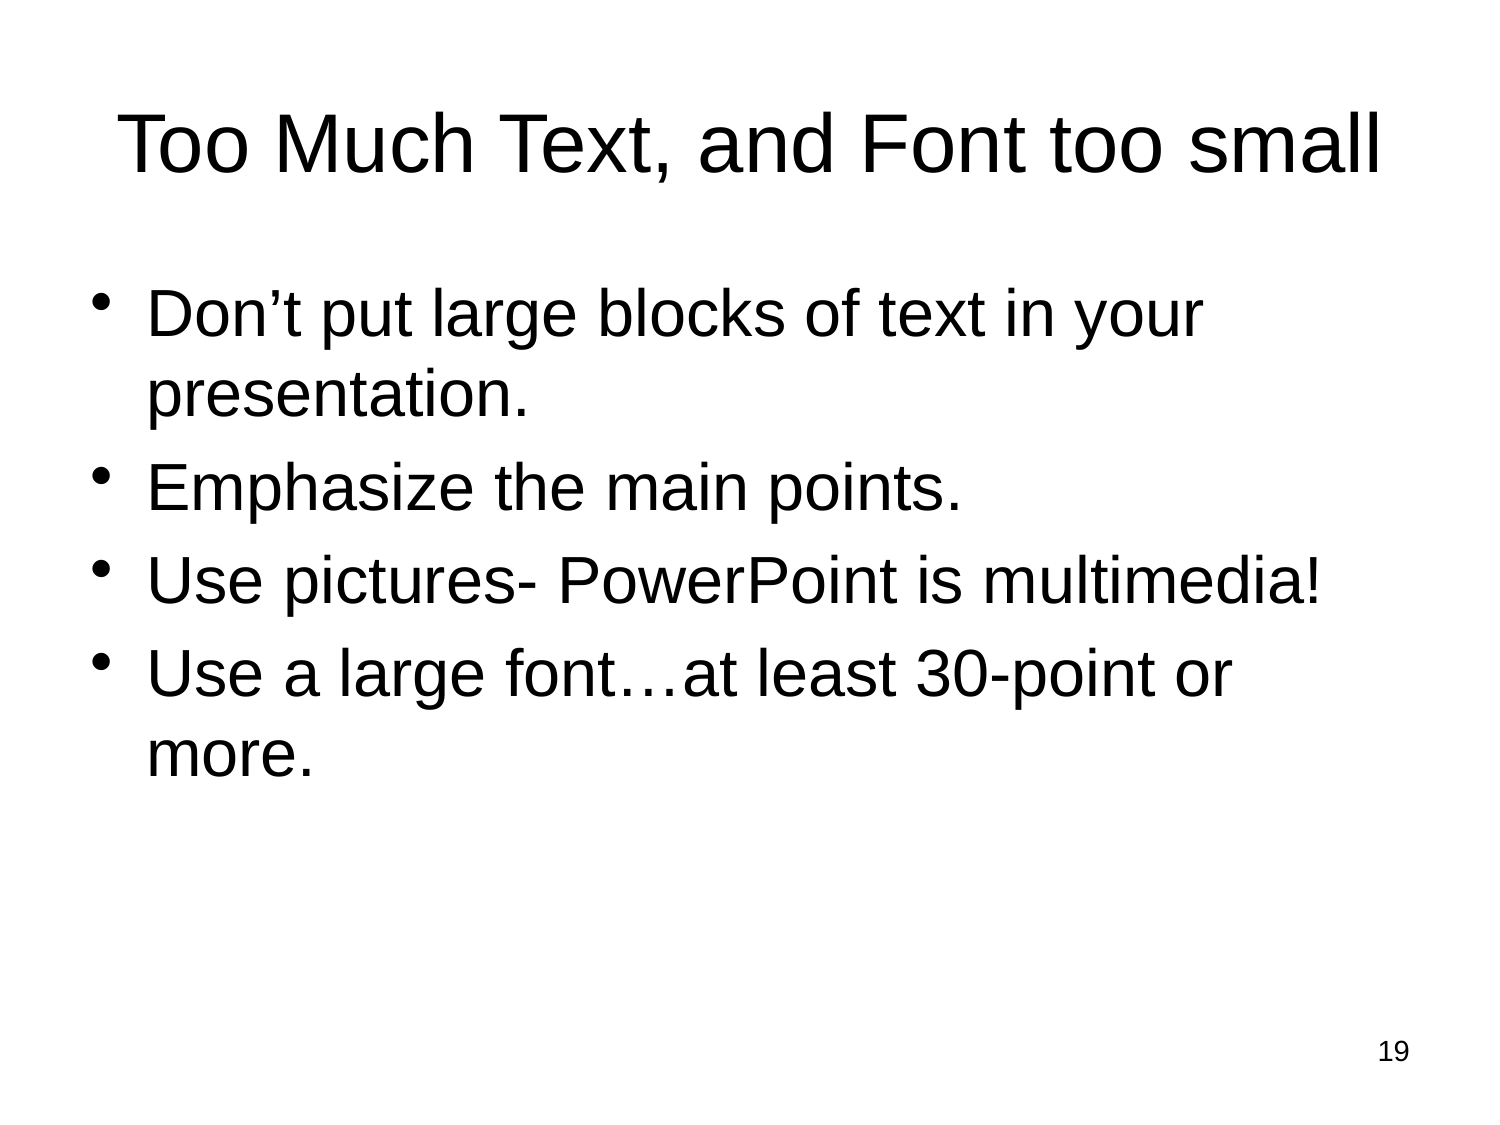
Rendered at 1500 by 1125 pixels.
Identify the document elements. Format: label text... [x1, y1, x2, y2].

slide_number 19 [1074, 1024, 1425, 1103]
list Don’t put large blocks of text in your presentation. Emphasize the main points. Use pictures- PowerPoint is multimedia! Use a large font…at least 30-point or more. [75, 262, 1425, 1005]
title Too Much Text, and Font too small [75, 45, 1425, 233]
